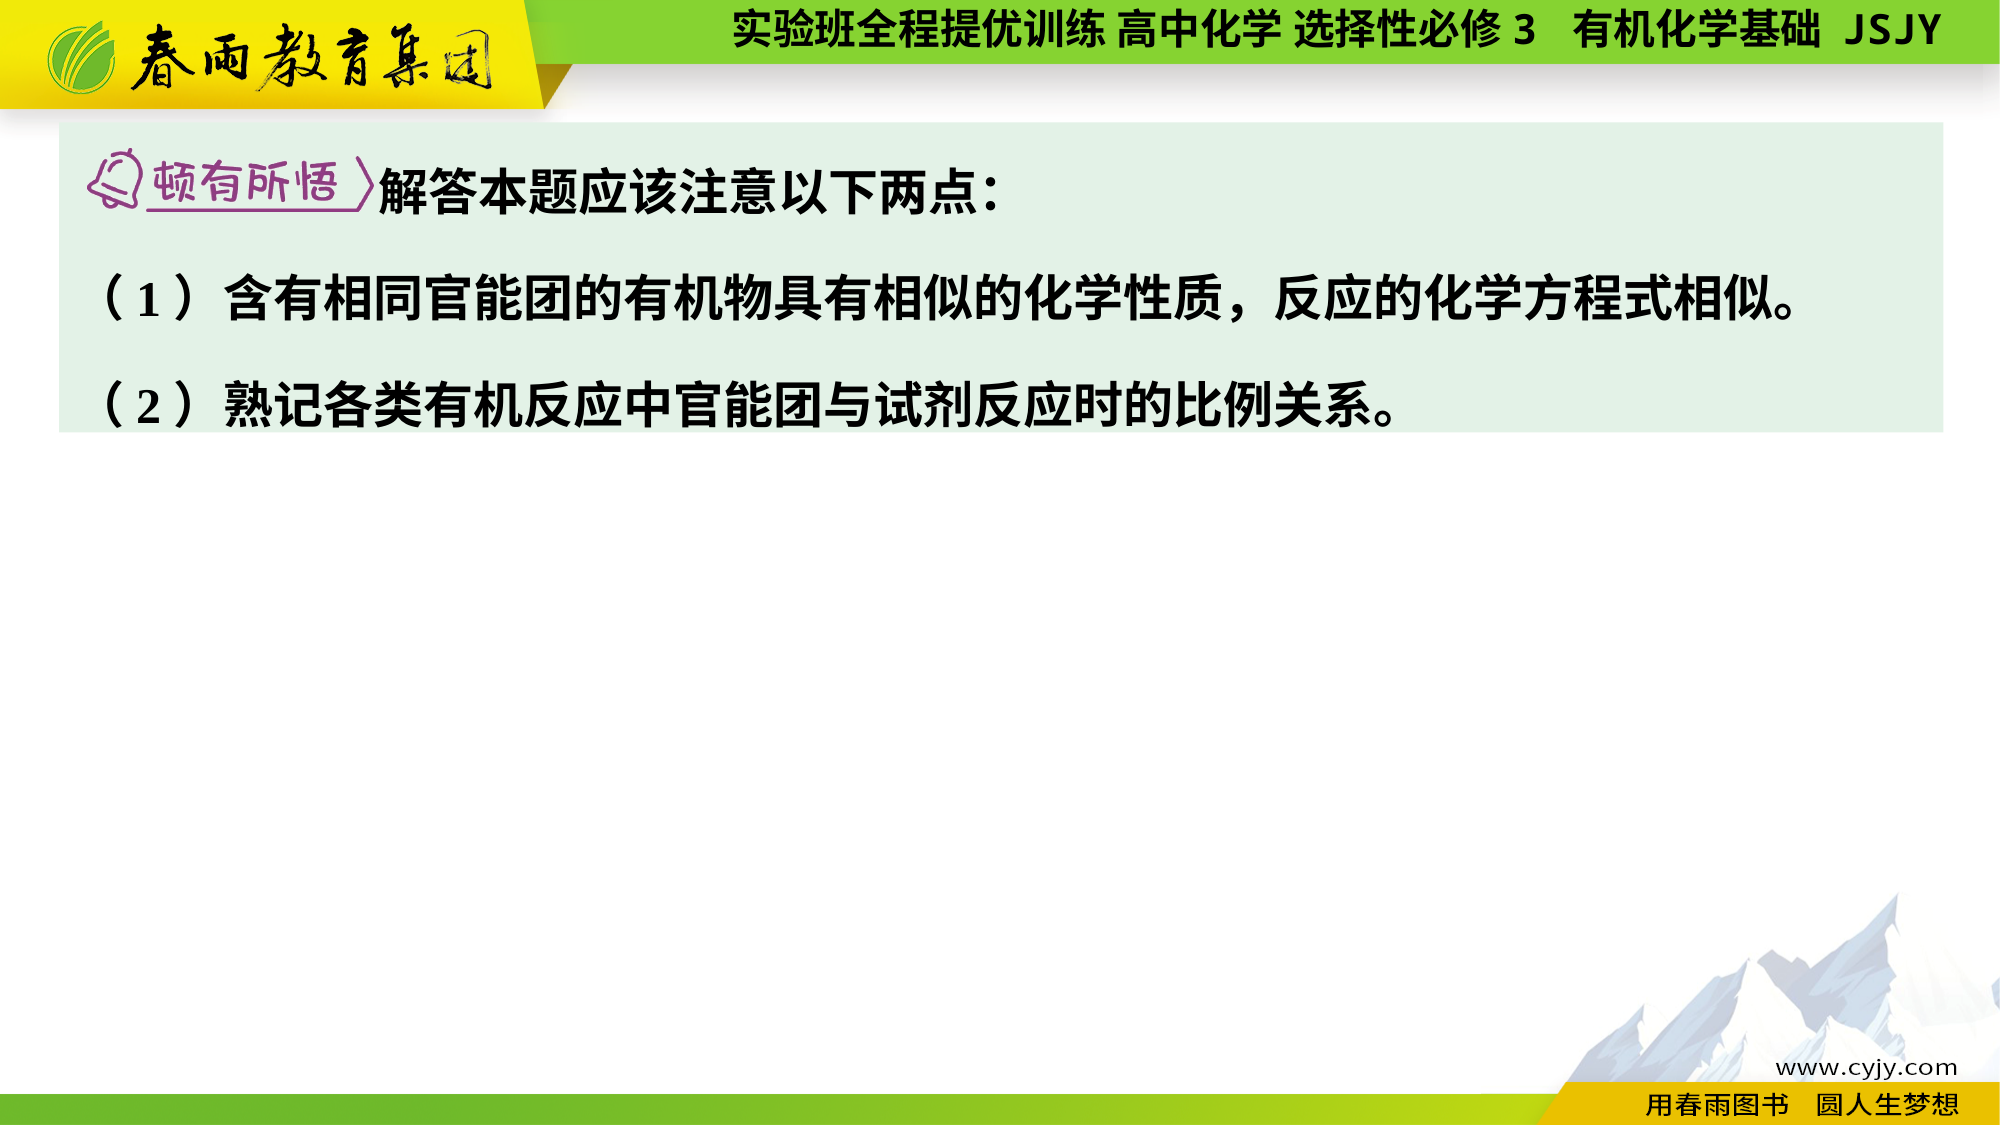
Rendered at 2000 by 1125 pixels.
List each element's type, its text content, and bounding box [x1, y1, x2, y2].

list 解答本题应该注意以下两点： （1）含有相同官能团的有机物具有相似的化学性质，反应的化学方程式相似。 （2）熟记各类有机反应中官能团与试剂反应时的比例关系。 [59, 122, 1944, 433]
picture [0, 0, 2000, 1125]
